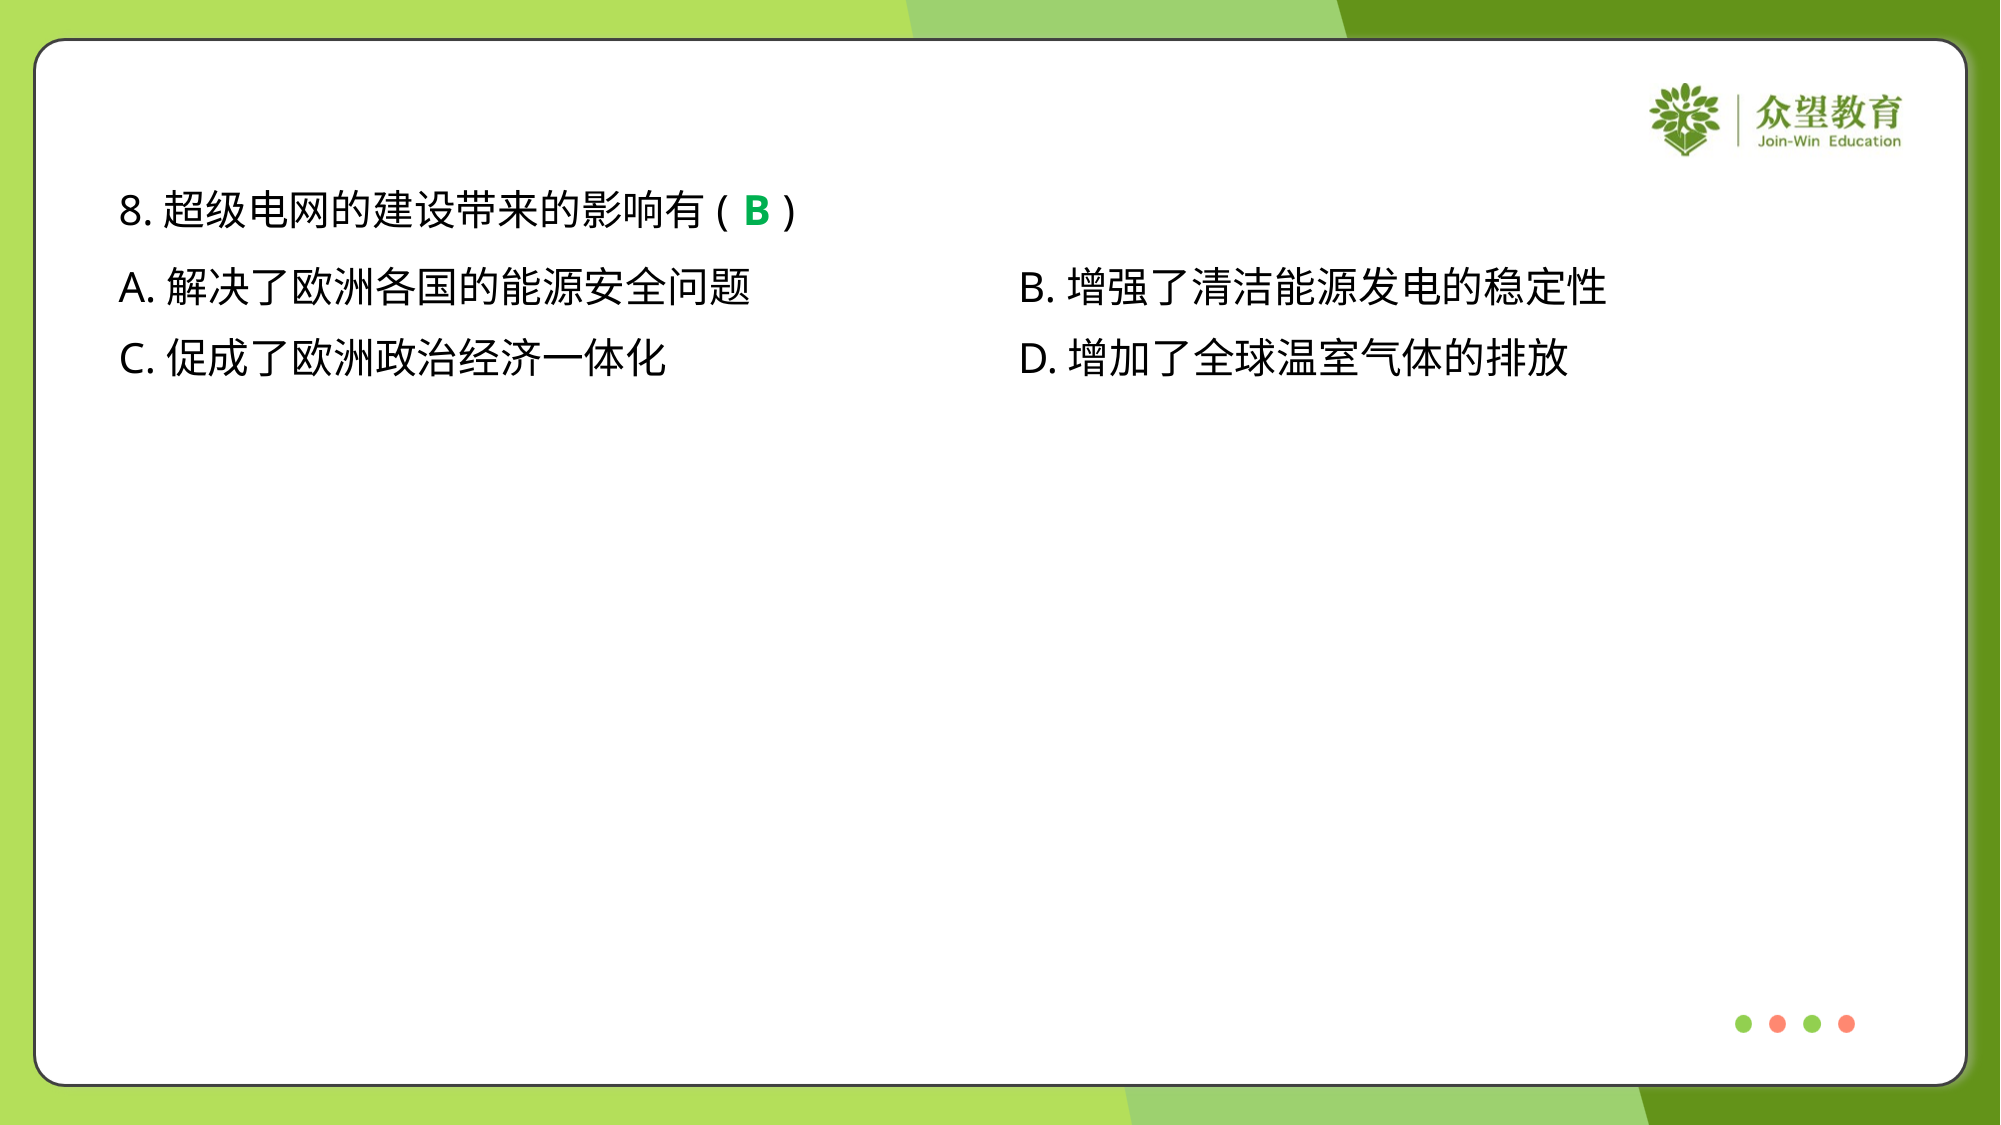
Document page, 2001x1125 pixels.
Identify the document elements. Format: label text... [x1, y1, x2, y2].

text_box B [727, 158, 787, 226]
text_box 8.超级电网的建设带来的影响有( ) [118, 158, 727, 226]
text_box A.解决了欧洲各国的能源安全问题 B.增强了清洁能源发电的稳定性 C.促成了欧洲政治经济一体化 D.增加了全球温室气体的排放 [118, 235, 1883, 374]
text_box 8.超级电网的建设带来的影响有( ) [787, 158, 1883, 226]
picture [0, 0, 2000, 1125]
